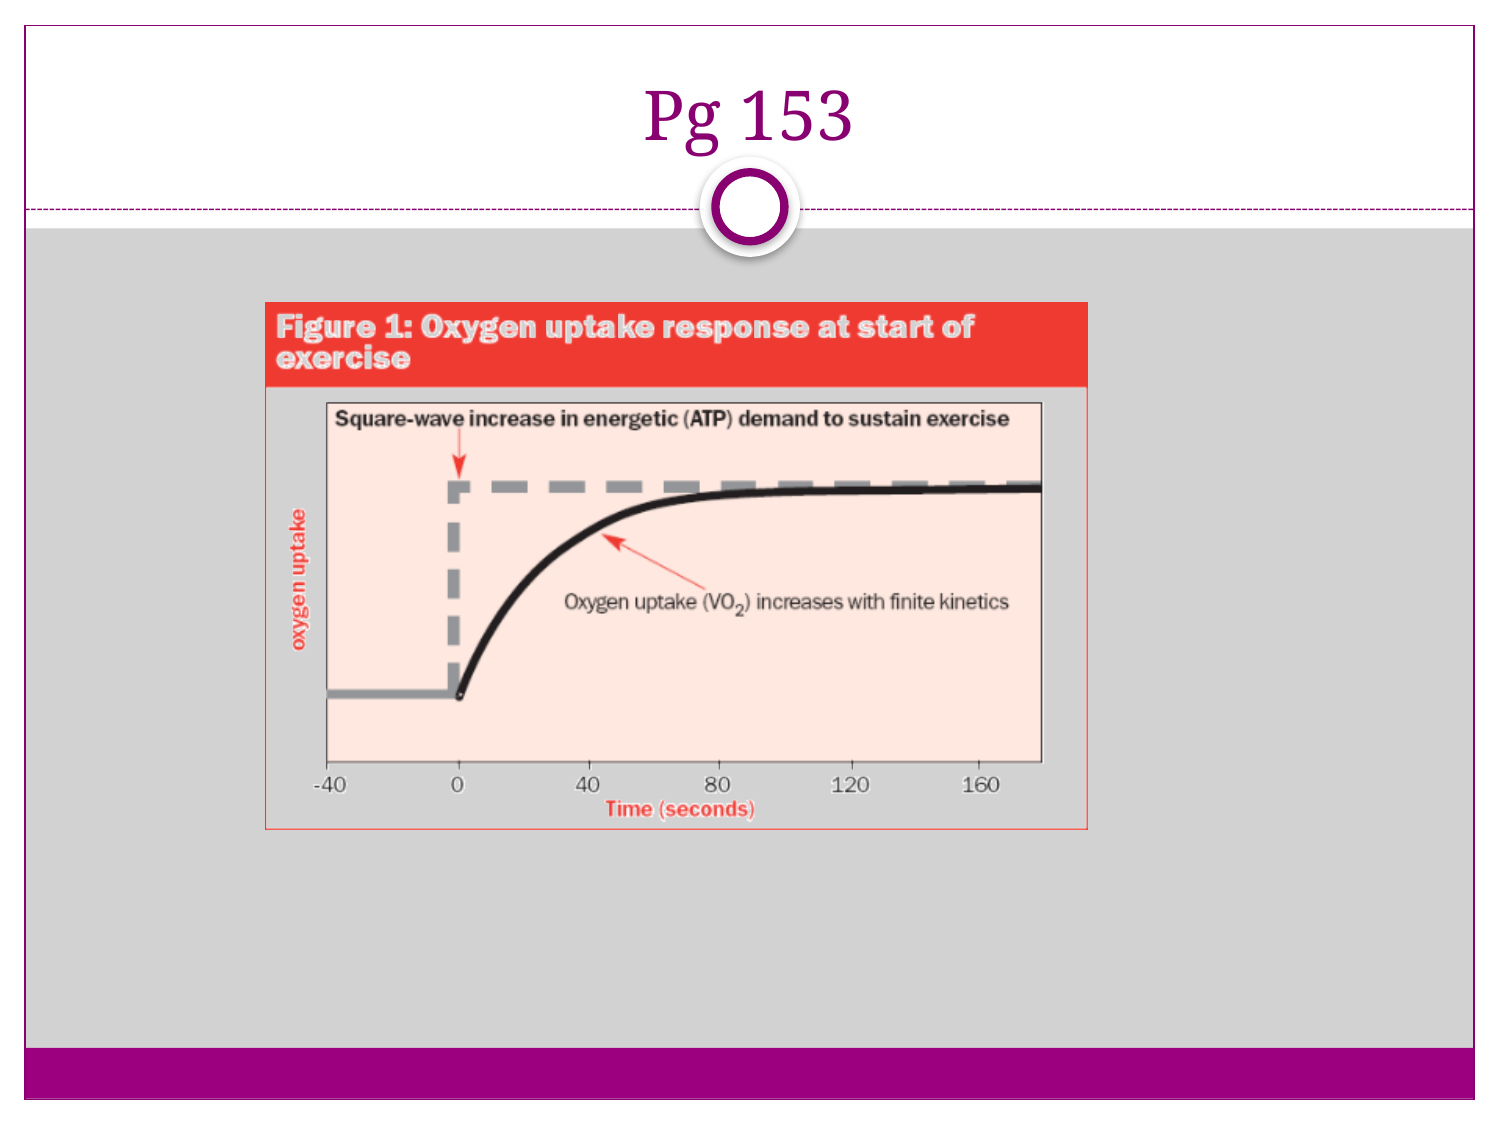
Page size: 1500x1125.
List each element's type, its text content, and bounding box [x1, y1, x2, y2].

title Pg 153 [49, 37, 1450, 162]
picture [265, 302, 1088, 830]
